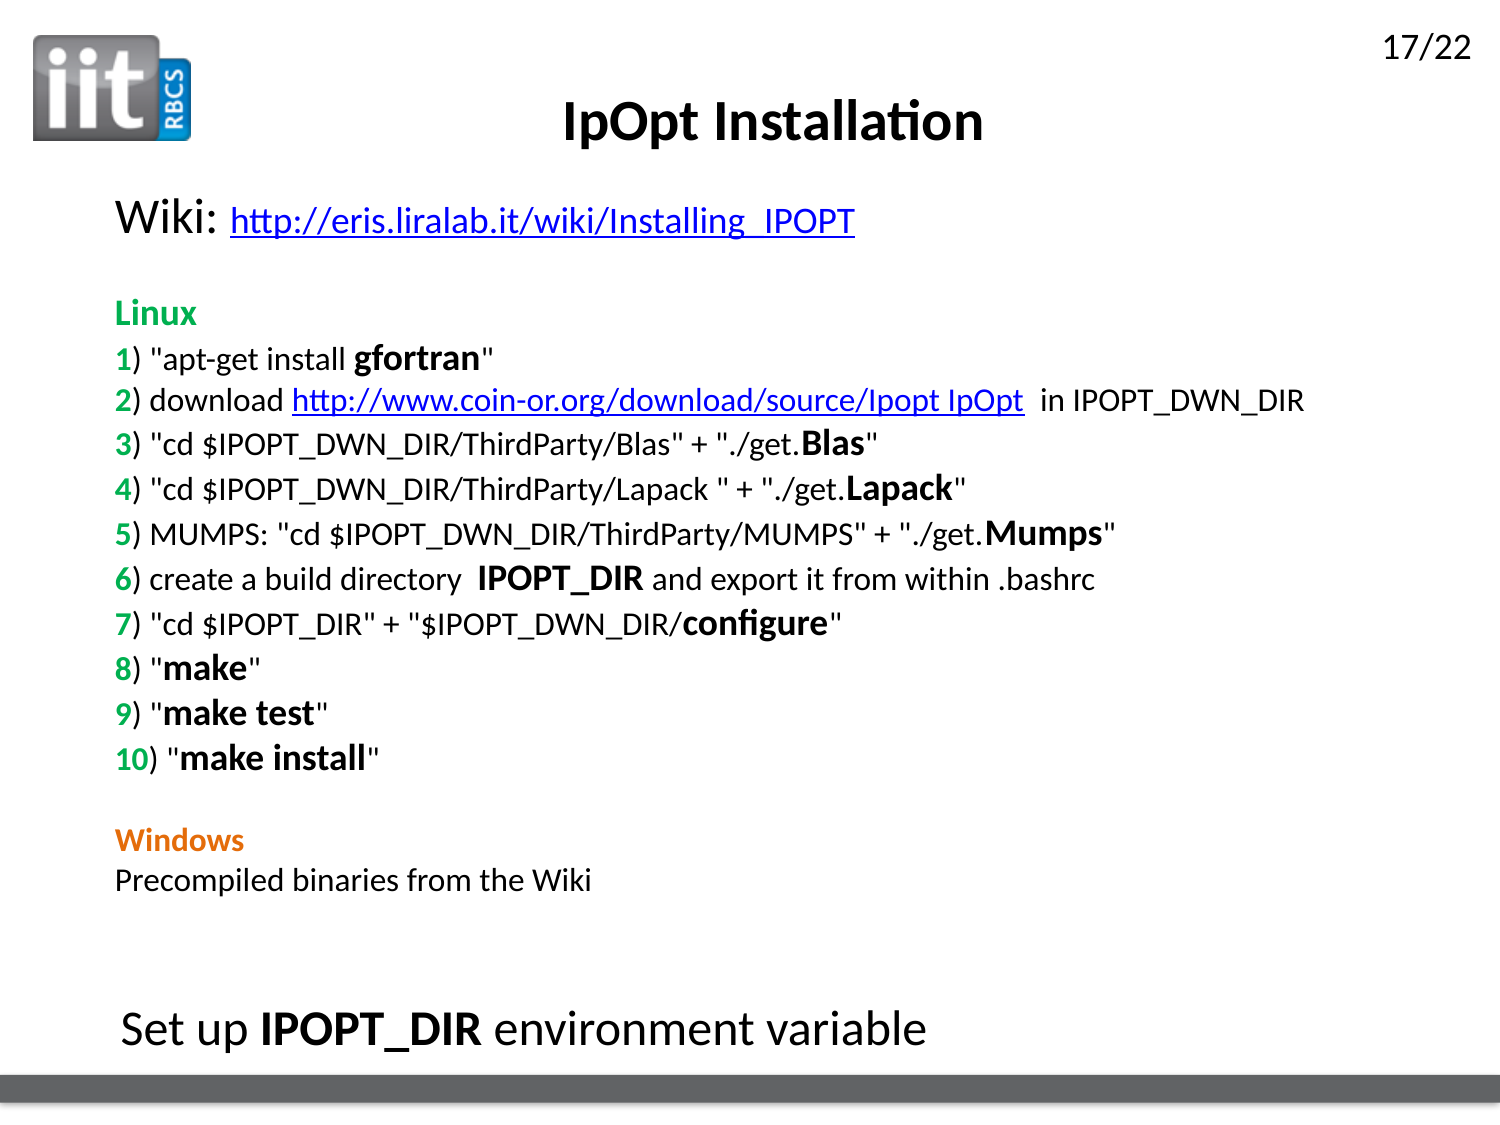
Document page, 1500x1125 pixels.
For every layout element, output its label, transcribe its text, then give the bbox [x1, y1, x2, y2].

text_box Set up IPOPT_DIR environment variable [105, 988, 958, 1064]
slide_number 17/22 [1366, 14, 1500, 69]
text_box IpOpt Installation [242, 75, 1306, 160]
picture [33, 35, 191, 141]
text_box Wiki: http://eris.liralab.it/wiki/Installing_IPOPT Linux 1) "apt-get install gfortran" 2) download http://www.coin-or.org/download/source/Ipopt IpOpt in IPOPT_DWN_DIR 3) "cd $IPOPT_DWN_DIR/ThirdParty/Blas" + "./get.Blas" 4) "cd $IPOPT_DWN_DIR/ThirdParty/Lapack " + "./get.Lapack" 5) MUMPS: "cd $IPOPT_DWN_DIR/ThirdParty/MUMPS" + "./get.Mumps" 6) create a build directory IPOPT_DIR and export it from within .bashrc 7) "cd $IPOPT_DIR" + "$IPOPT_DWN_DIR/configure" 8) "make" 9) "make test" 10) "make install" Windows Precompiled binaries from the Wiki [100, 175, 1424, 906]
